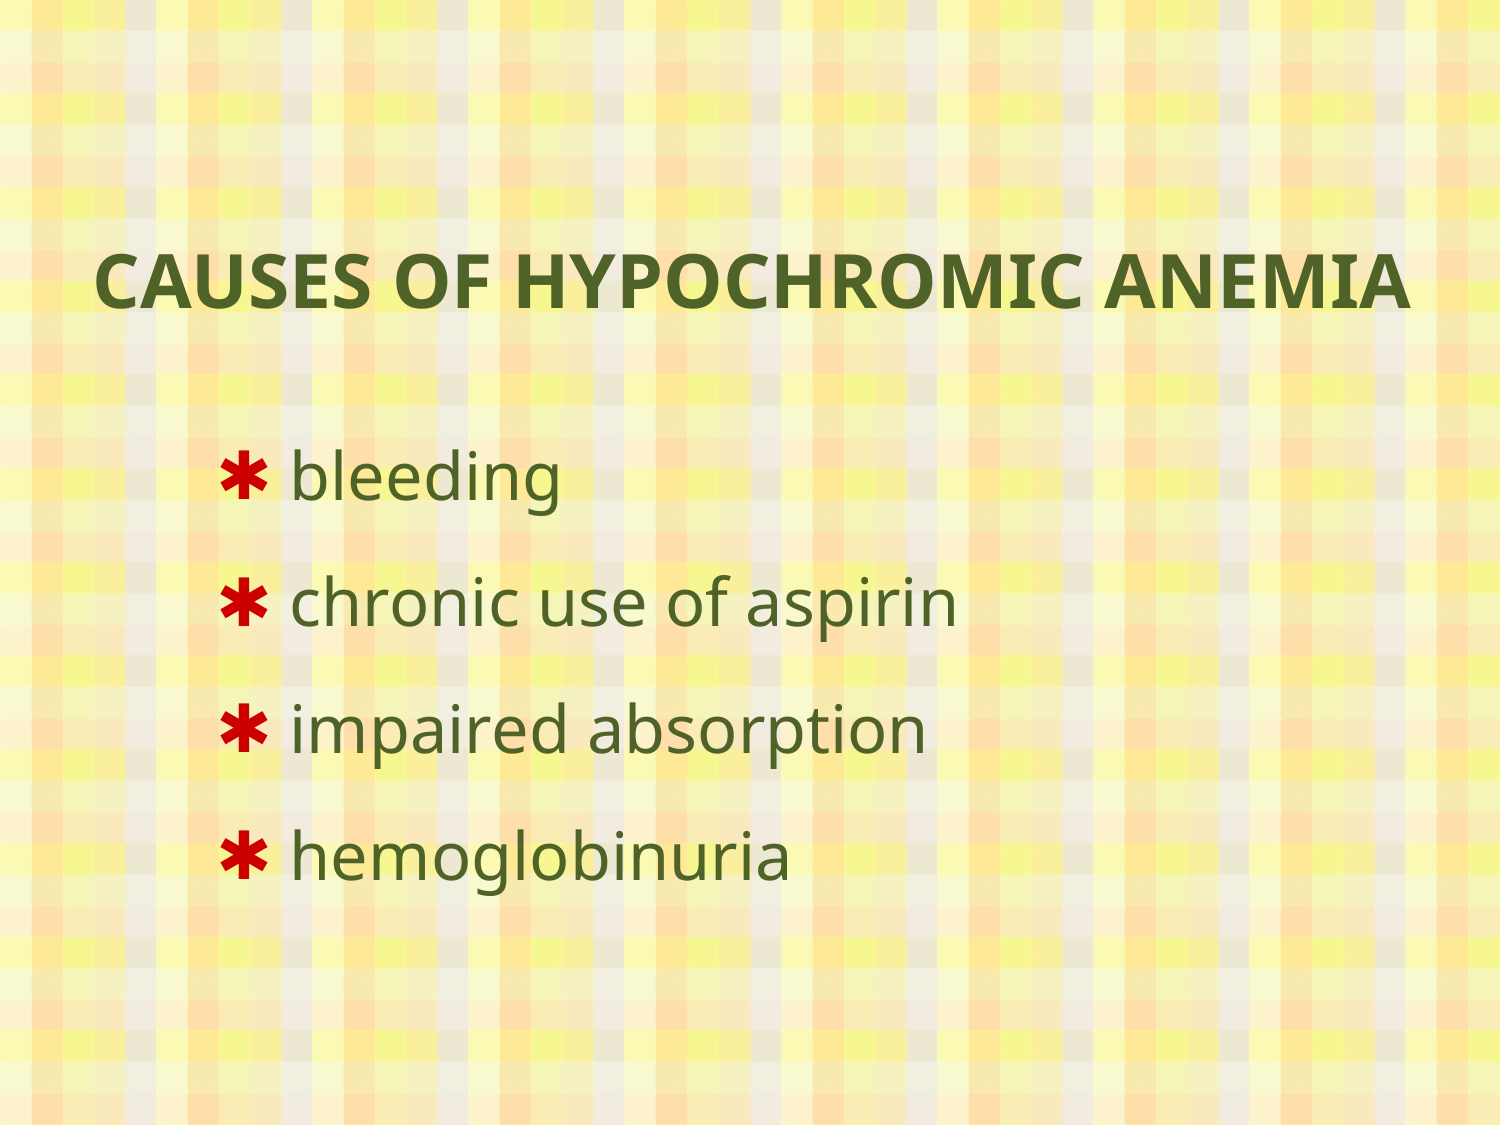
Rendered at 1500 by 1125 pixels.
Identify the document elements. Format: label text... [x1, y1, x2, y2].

subtitle CAUSES OF HYPOCHROMIC ANEMIA bleeding chronic use of aspirin impaired absorption hemoglobinuria [0, 93, 1454, 328]
